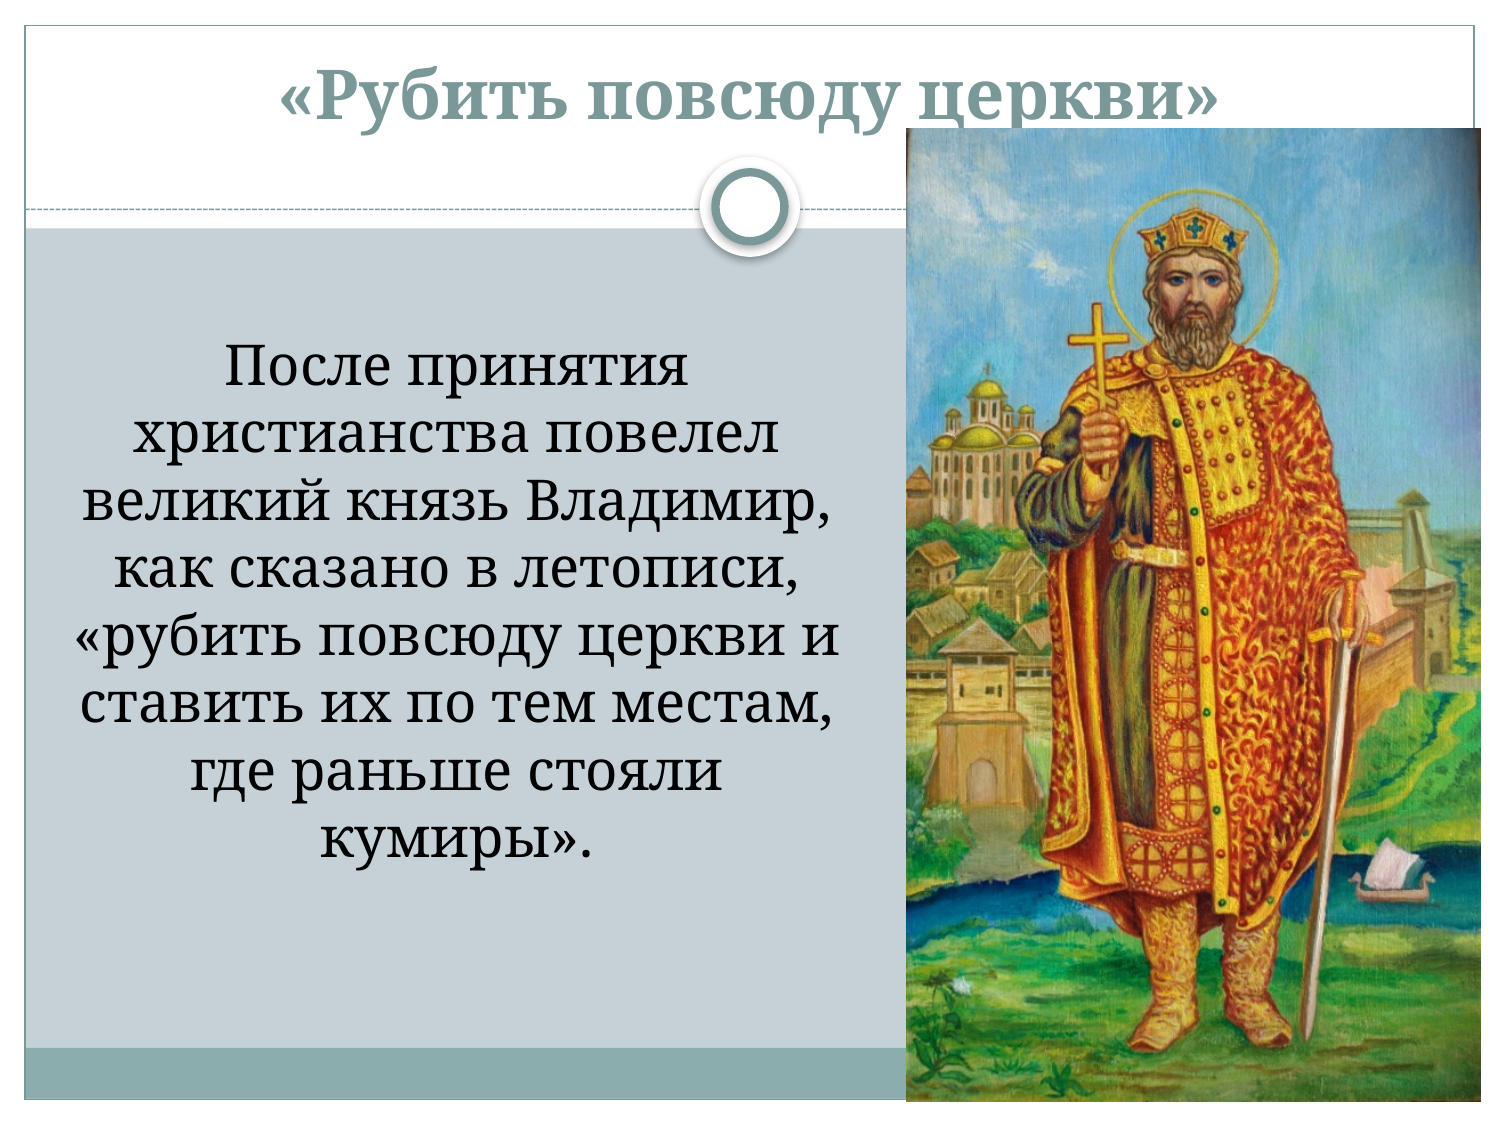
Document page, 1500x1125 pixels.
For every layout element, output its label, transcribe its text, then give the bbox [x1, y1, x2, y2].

list После принятия христианства повелел великий князь Владимир, как сказано в летописи, «рубить повсюду церкви и ставить их по тем местам, где раньше стояли кумиры». [35, 164, 879, 1079]
picture [906, 128, 1481, 1102]
title «Рубить повсюду церкви» [0, 0, 1500, 141]
